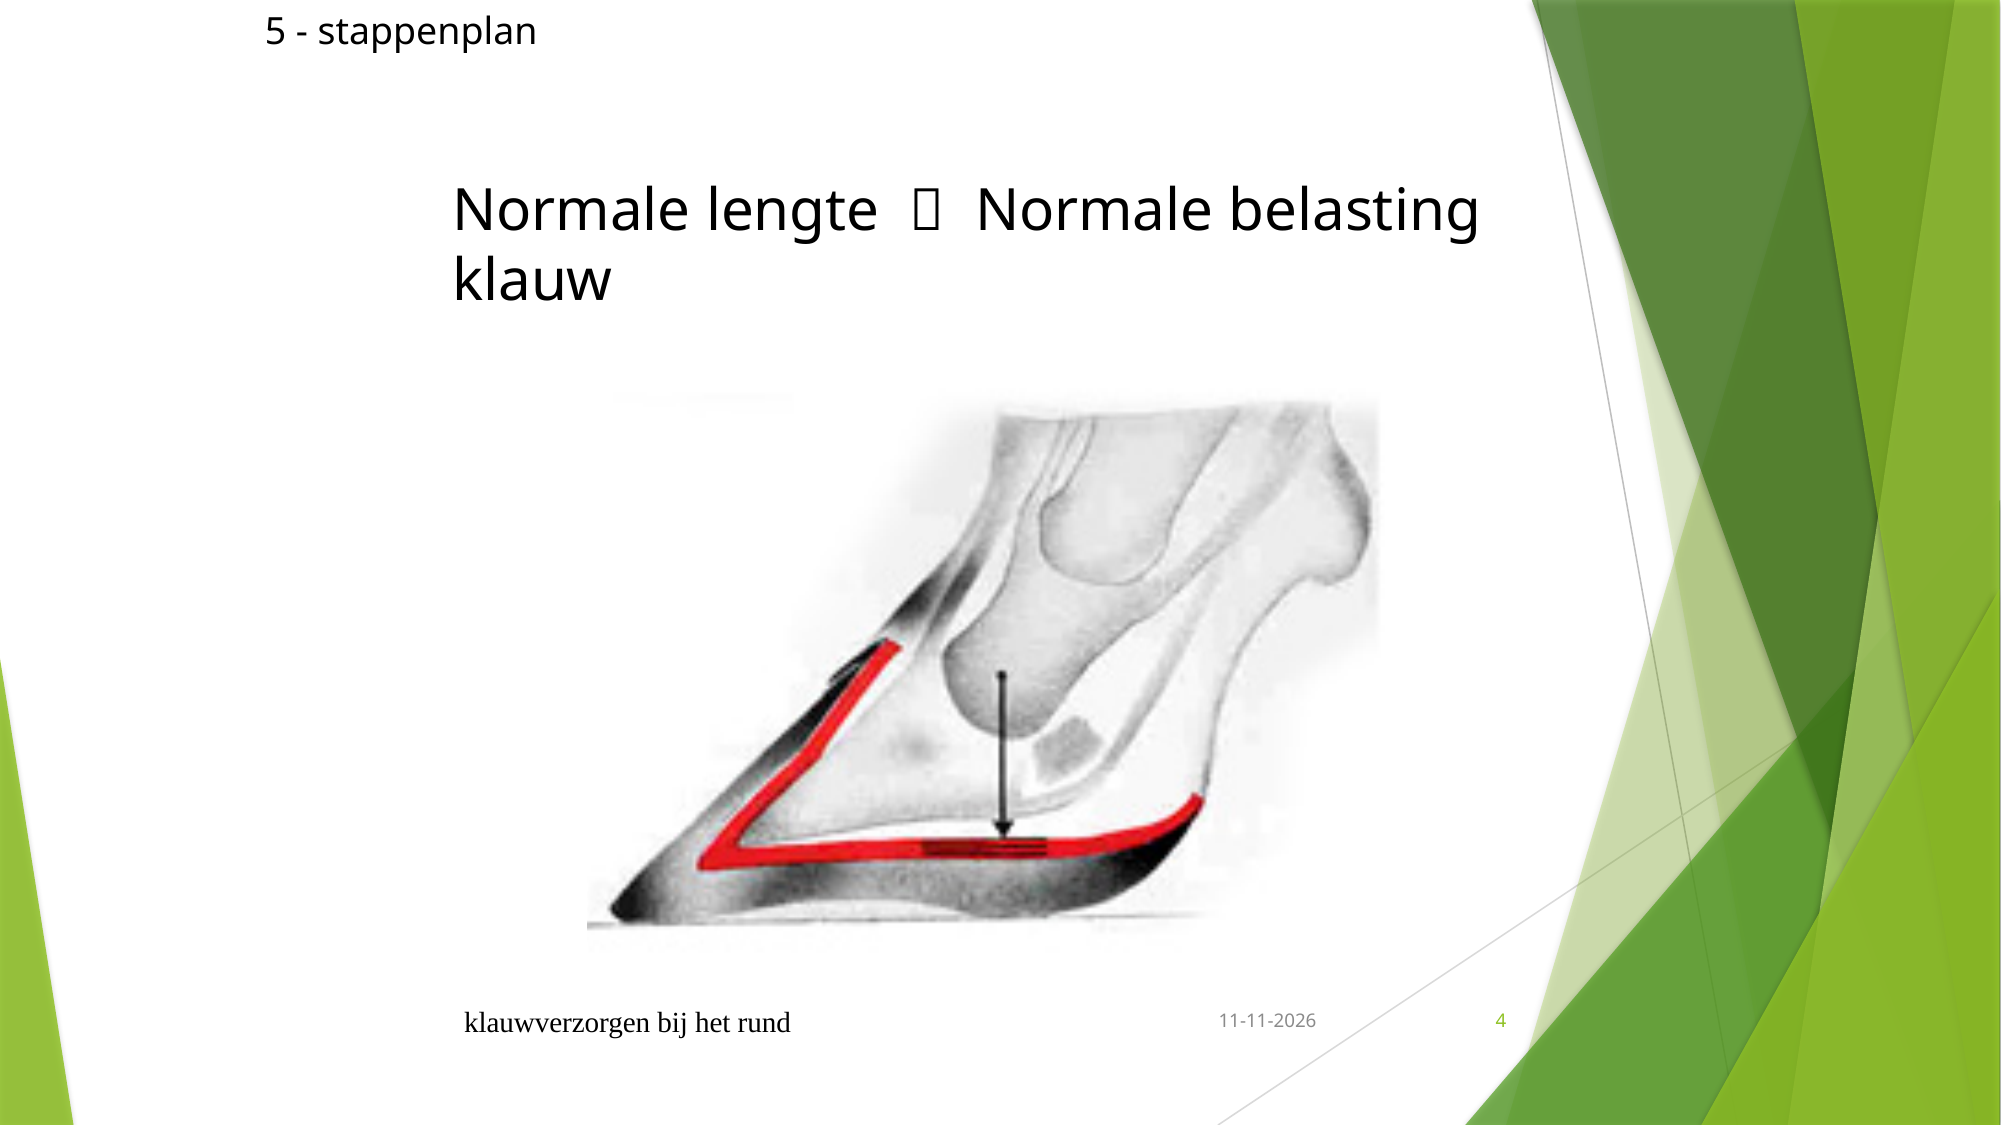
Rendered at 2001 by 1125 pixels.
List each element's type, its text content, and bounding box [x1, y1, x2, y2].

text_box Normale lengte  Normale belasting klauw [437, 164, 1600, 320]
picture [586, 361, 1388, 964]
footer klauwverzorgen bij het rund [111, 991, 1145, 1051]
text_box 5 - stappenplan [249, 0, 875, 60]
slide_number 4 [1409, 991, 1522, 1051]
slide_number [1181, 991, 1332, 1051]
